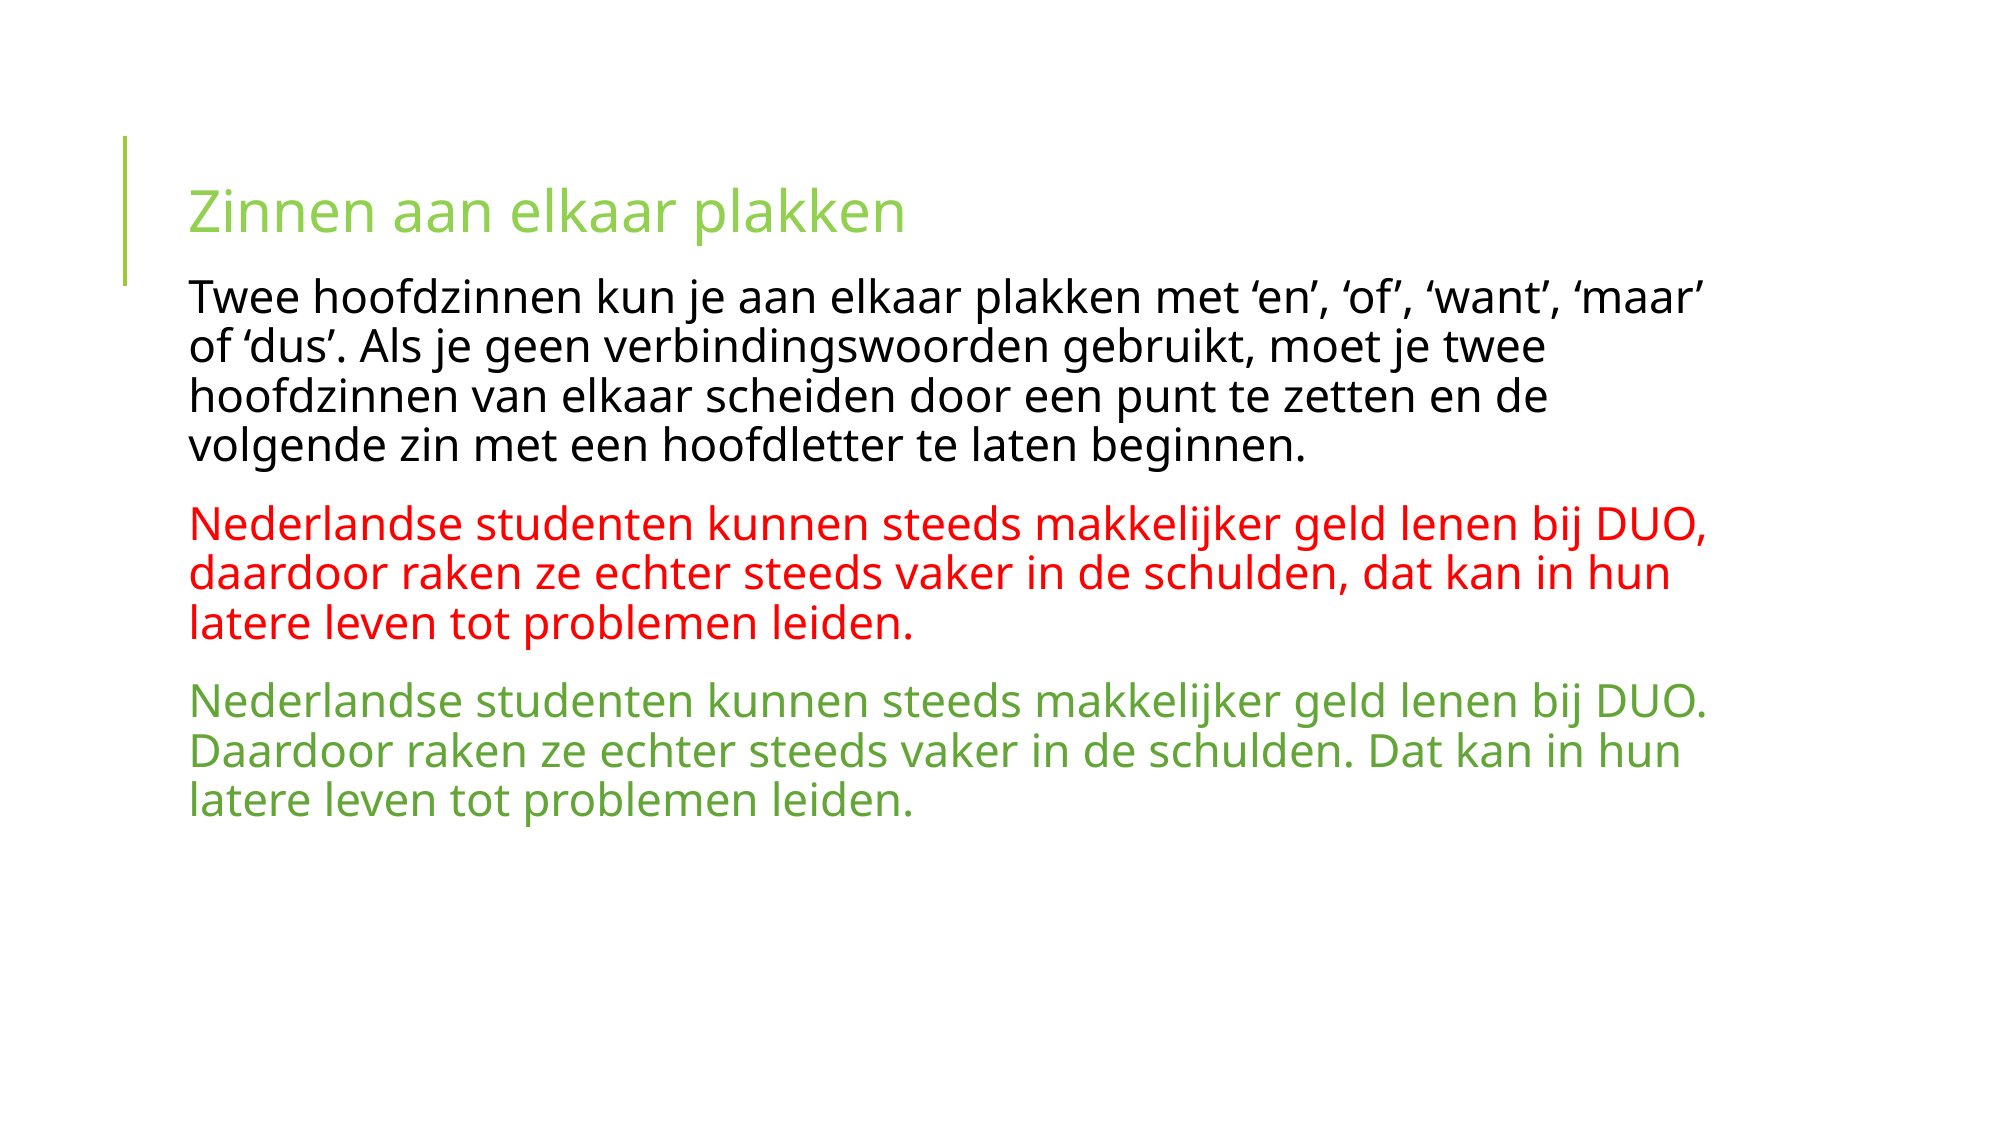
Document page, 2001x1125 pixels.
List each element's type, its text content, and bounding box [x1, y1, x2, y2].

list Zinnen aan elkaar plakken Twee hoofdzinnen kun je aan elkaar plakken met ‘en’, ‘of’, ‘want’, ‘maar’ of ‘dus’. Als je geen verbindingswoorden gebruikt, moet je twee hoofdzinnen van elkaar scheiden door een punt te zetten en de volgende zin met een hoofdletter te laten beginnen. Nederlandse studenten kunnen steeds makkelijker geld lenen bij DUO, daardoor raken ze echter steeds vaker in de schulden, dat kan in hun latere leven tot problemen leiden. Nederlandse studenten kunnen steeds makkelijker geld lenen bij DUO. Daardoor raken ze echter steeds vaker in de schulden. Dat kan in hun latere leven tot problemen leiden. [165, 174, 1761, 835]
